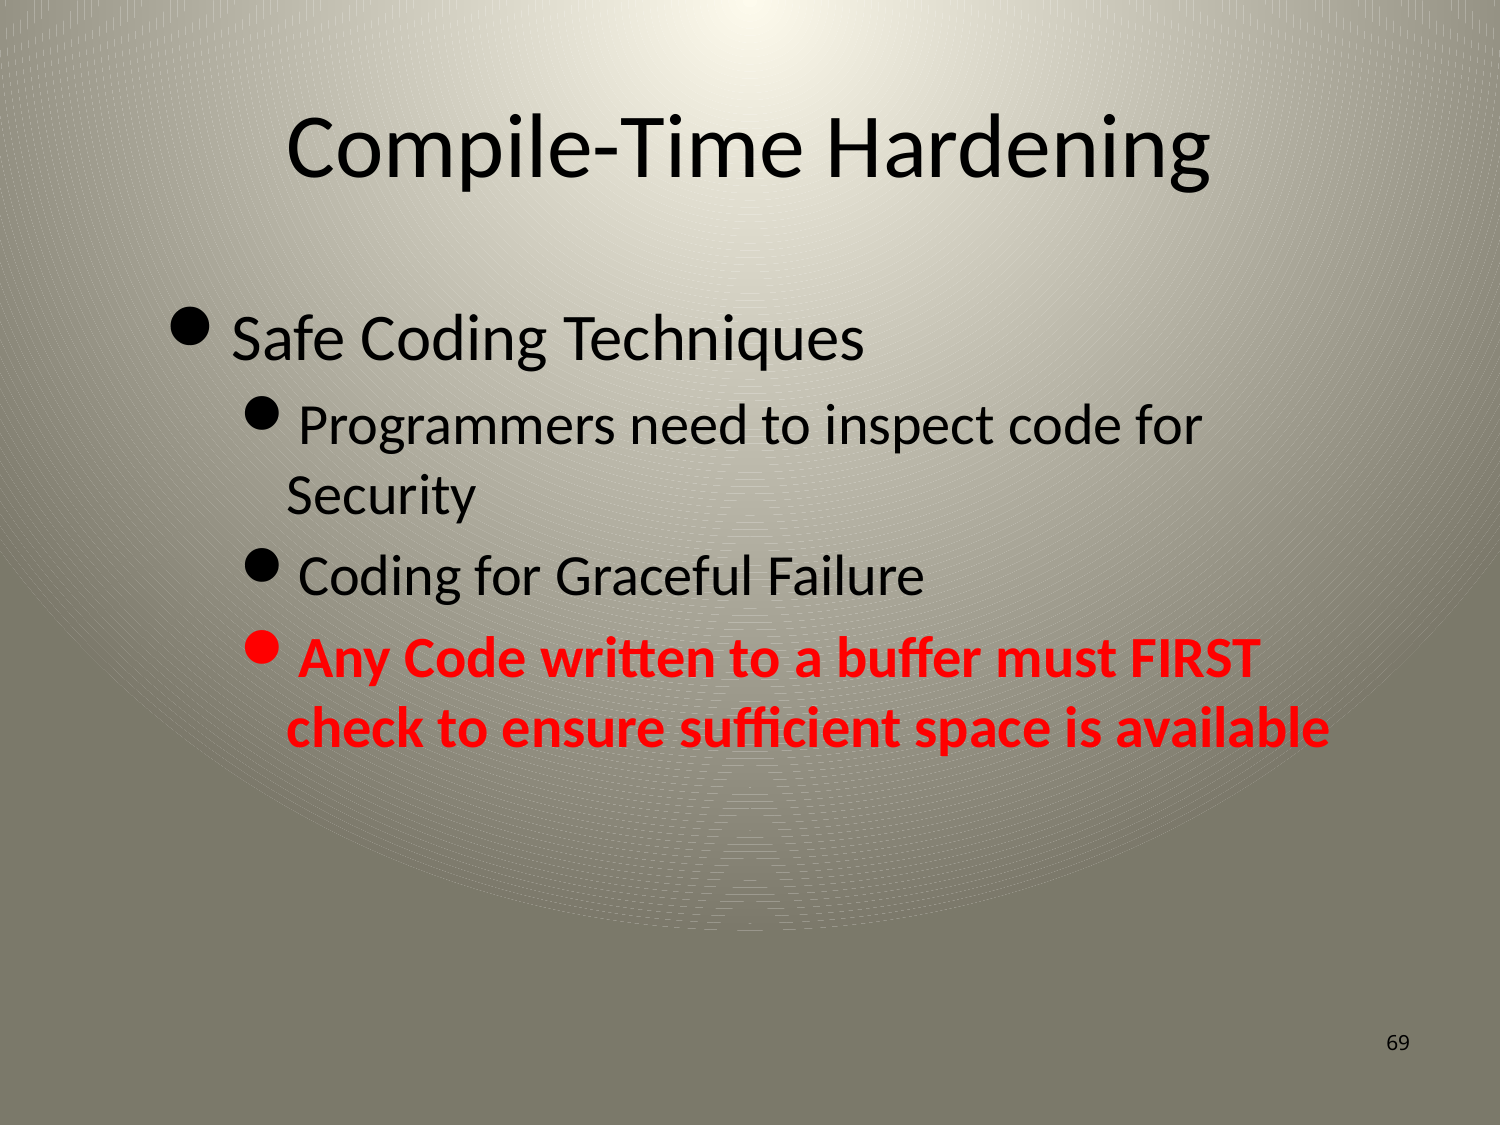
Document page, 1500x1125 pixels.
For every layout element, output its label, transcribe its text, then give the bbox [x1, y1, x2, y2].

title Compile-Time Hardening [150, 37, 1350, 245]
list Safe Coding Techniques Programmers need to inspect code for Security Coding for Graceful Failure Any Code written to a buffer must FIRST check to ensure sufficient space is available [150, 286, 1350, 993]
slide_number 69 [1074, 1021, 1425, 1067]
